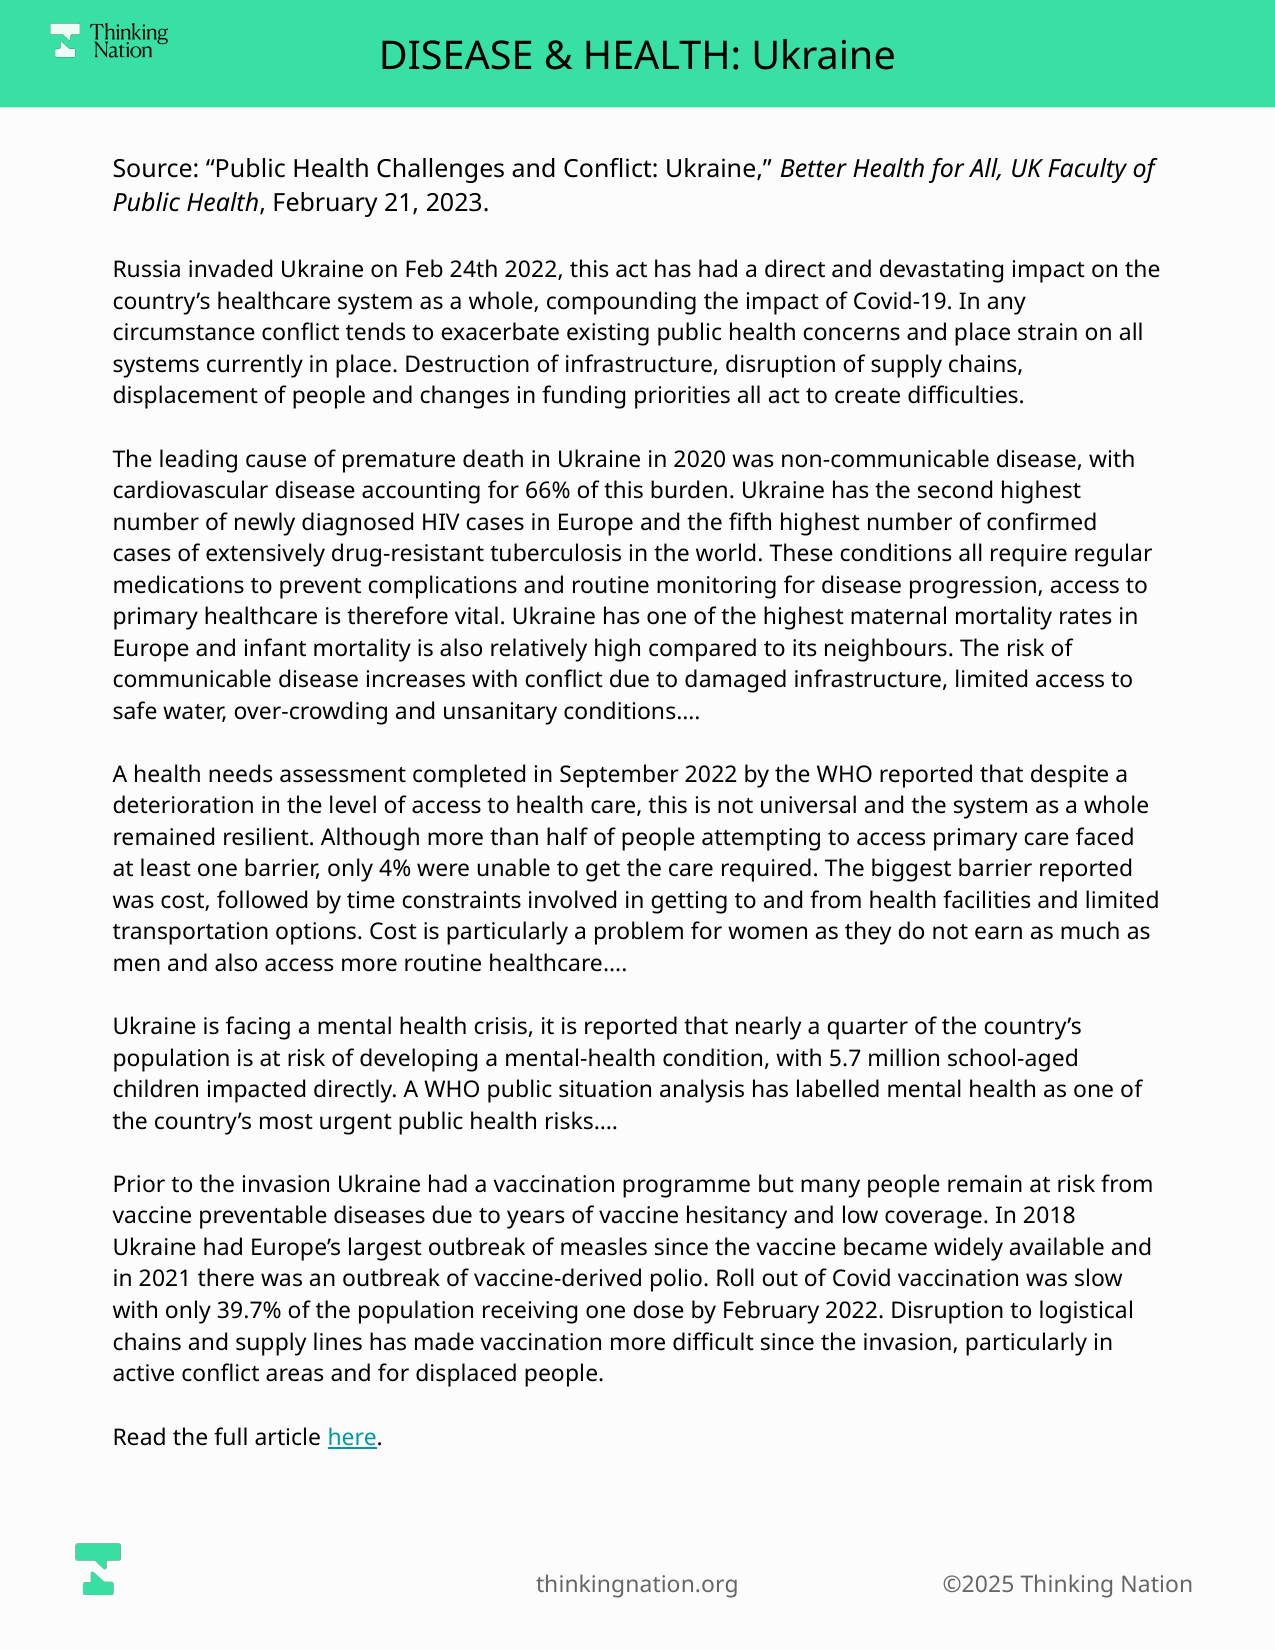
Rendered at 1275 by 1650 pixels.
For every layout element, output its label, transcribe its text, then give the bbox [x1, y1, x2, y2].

text_box thinkingnation.org [486, 1553, 789, 1605]
text_box Source: “Public Health Challenges and Conflict: Ukraine,” Better Health for All, UK Faculty of Public Health, February 21, 2023. Russia invaded Ukraine on Feb 24th 2022, this act has had a direct and devastating impact on the country’s healthcare system as a whole, compounding the impact of Covid-19. In any circumstance conflict tends to exacerbate existing public health concerns and place strain on all systems currently in place. Destruction of infrastructure, disruption of supply chains, displacement of people and changes in funding priorities all act to create difficulties. The leading cause of premature death in Ukraine in 2020 was non-communicable disease, with cardiovascular disease accounting for 66% of this burden. Ukraine has the second highest number of newly diagnosed HIV cases in Europe and the fifth highest number of confirmed cases of extensively drug-resistant tuberculosis in the world. These conditions all require regular medications to prevent complications and routine monitoring for disease progression, access to primary healthcare is therefore vital. Ukraine has one of the highest maternal mortality rates in Europe and infant mortality is also relatively high compared to its neighbours. The risk of communicable disease increases with conflict due to damaged infrastructure, limited access to safe water, over-crowding and unsanitary conditions…. A health needs assessment completed in September 2022 by the WHO reported that despite a deterioration in the level of access to health care, this is not universal and the system as a whole remained resilient. Although more than half of people attempting to access primary care faced at least one barrier, only 4% were unable to get the care required. The biggest barrier reported was cost, followed by time constraints involved in getting to and from health facilities and limited transportation options. Cost is particularly a problem for women as they do not earn as much as men and also access more routine healthcare…. Ukraine is facing a mental health crisis, it is reported that nearly a quarter of the country’s population is at risk of developing a mental-health condition, with 5.7 million school-aged children impacted directly. A WHO public situation analysis has labelled mental health as one of the country’s most urgent public health risks…. Prior to the invasion Ukraine had a vaccination programme but many people remain at risk from vaccine preventable diseases due to years of vaccine hesitancy and low coverage. In 2018 Ukraine had Europe’s largest outbreak of measles since the vaccine became widely available and in 2021 there was an outbreak of vaccine-derived polio. Roll out of Covid vaccination was slow with only 39.7% of the population receiving one dose by February 2022. Disruption to logistical chains and supply lines has made vaccination more difficult since the invasion, particularly in active conflict areas and for displaced people. Read the full article here. [97, 132, 1178, 1469]
picture [62, 1533, 134, 1605]
text_box ©2025 Thinking Nation [907, 1553, 1210, 1605]
picture [36, 12, 172, 69]
text_box DISEASE & HEALTH: Ukraine [0, 0, 1275, 108]
